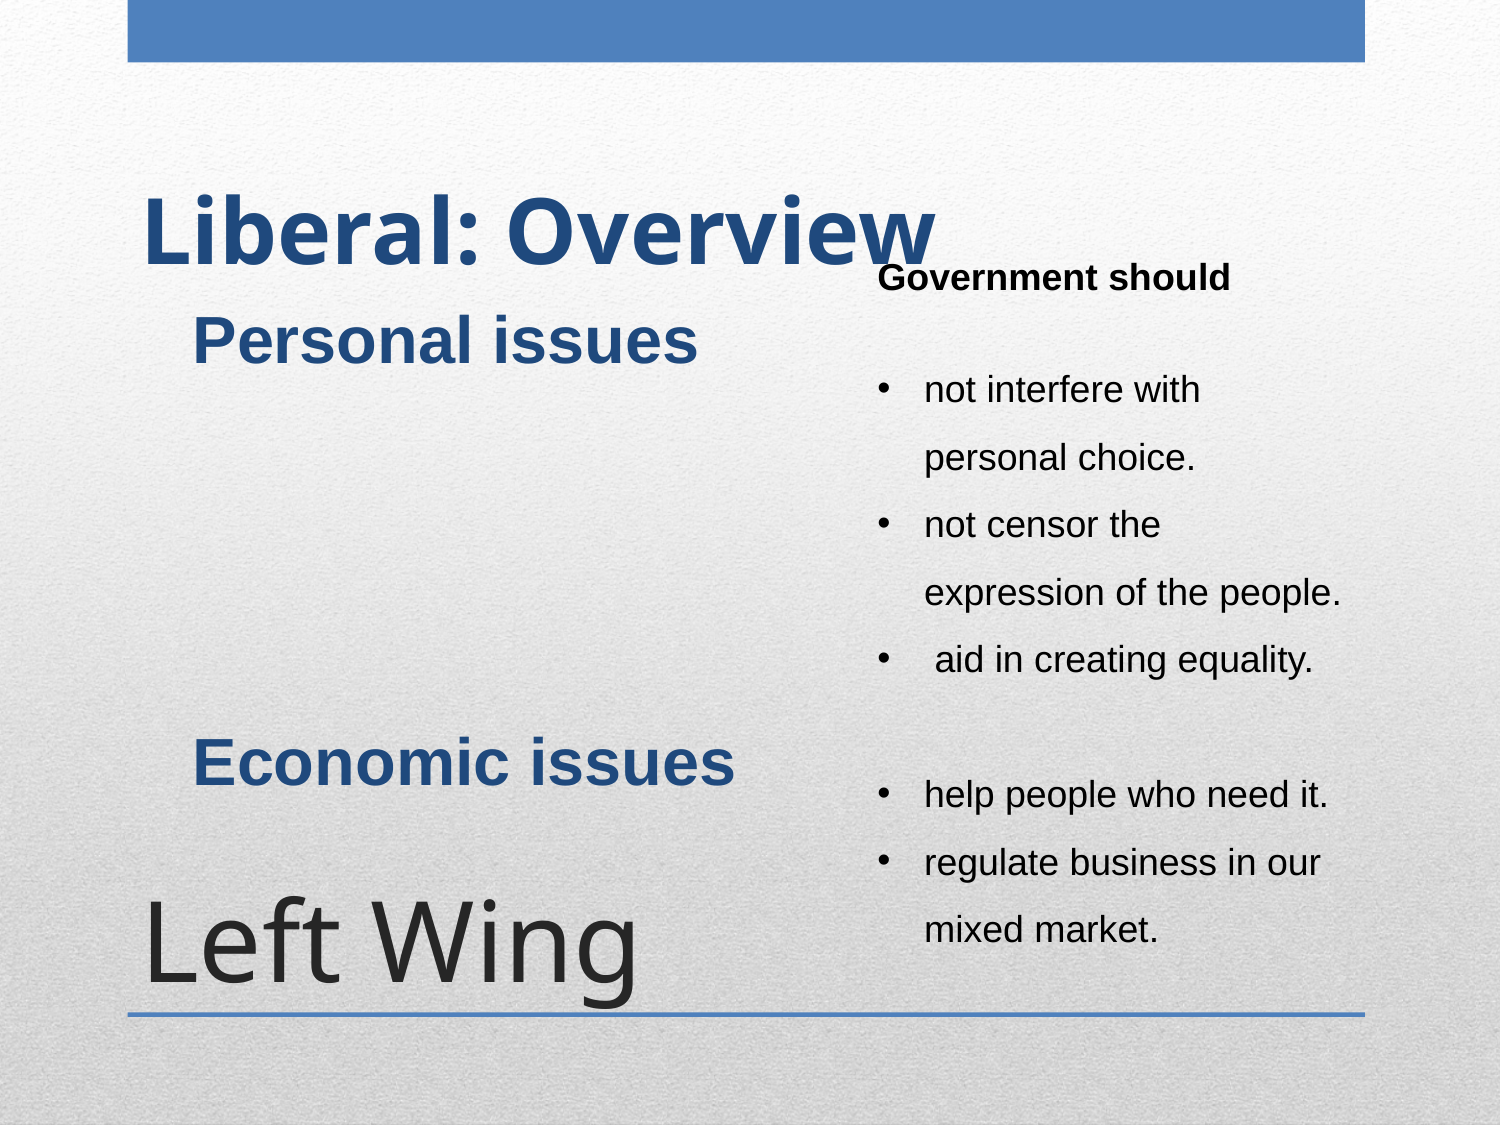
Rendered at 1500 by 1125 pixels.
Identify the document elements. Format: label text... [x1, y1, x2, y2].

title Left Wing [125, 838, 862, 1013]
text_box Government should not interfere with personal choice. not censor the expression of the people. aid in creating equality. help people who need it. regulate business in our mixed market. [862, 200, 1363, 1093]
list Liberal: Overview Personal issues Economic issues [125, 87, 1363, 838]
